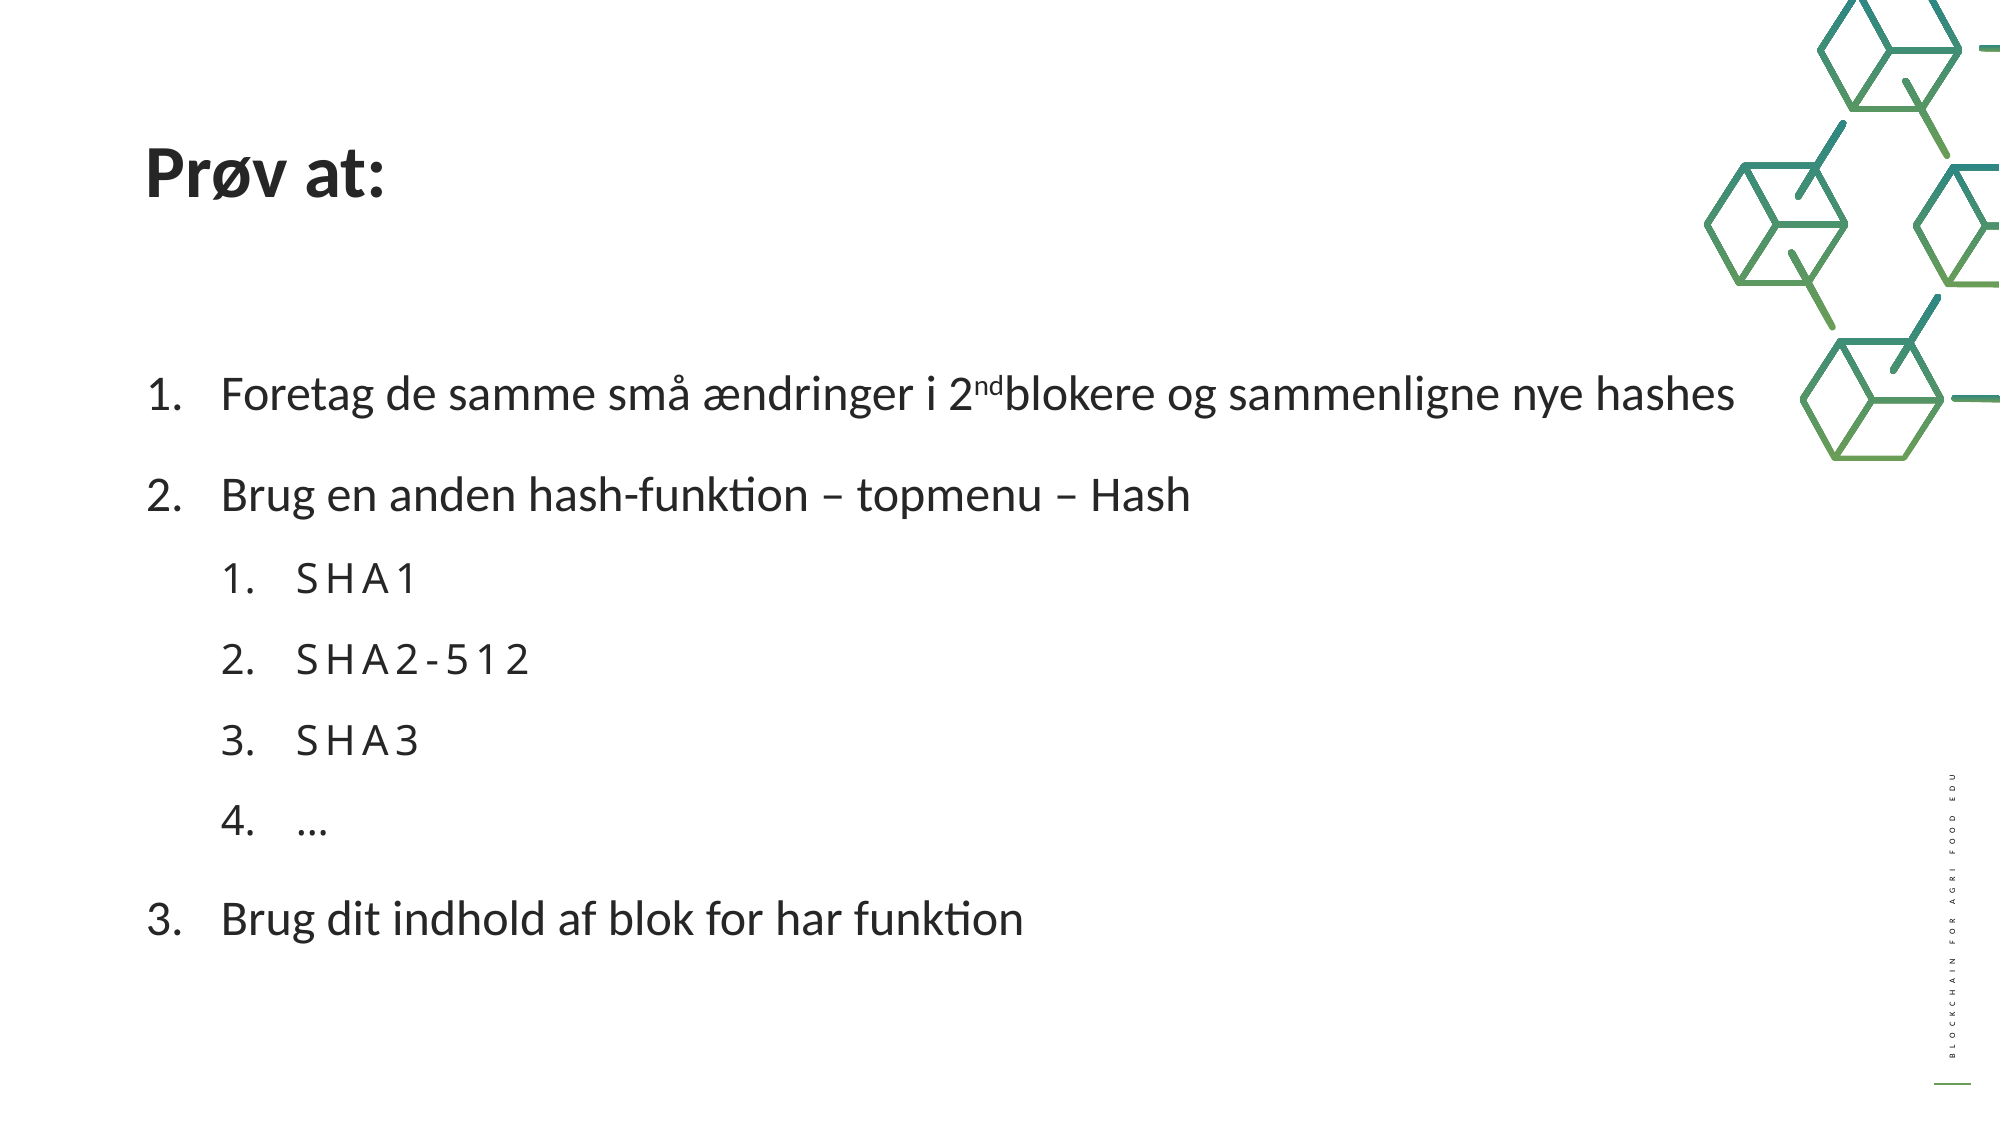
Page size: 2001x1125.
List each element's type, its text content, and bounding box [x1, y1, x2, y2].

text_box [1704, 0, 2000, 461]
list Prøv at: [130, 124, 1704, 337]
list Foretag de samme små ændringer i 2ndblokere og sammenligne nye hashes Brug en anden hash-funktion – topmenu – Hash SHA1 SHA2-512 SHA3 … Brug dit indhold af blok for har funktion [130, 348, 1869, 1035]
